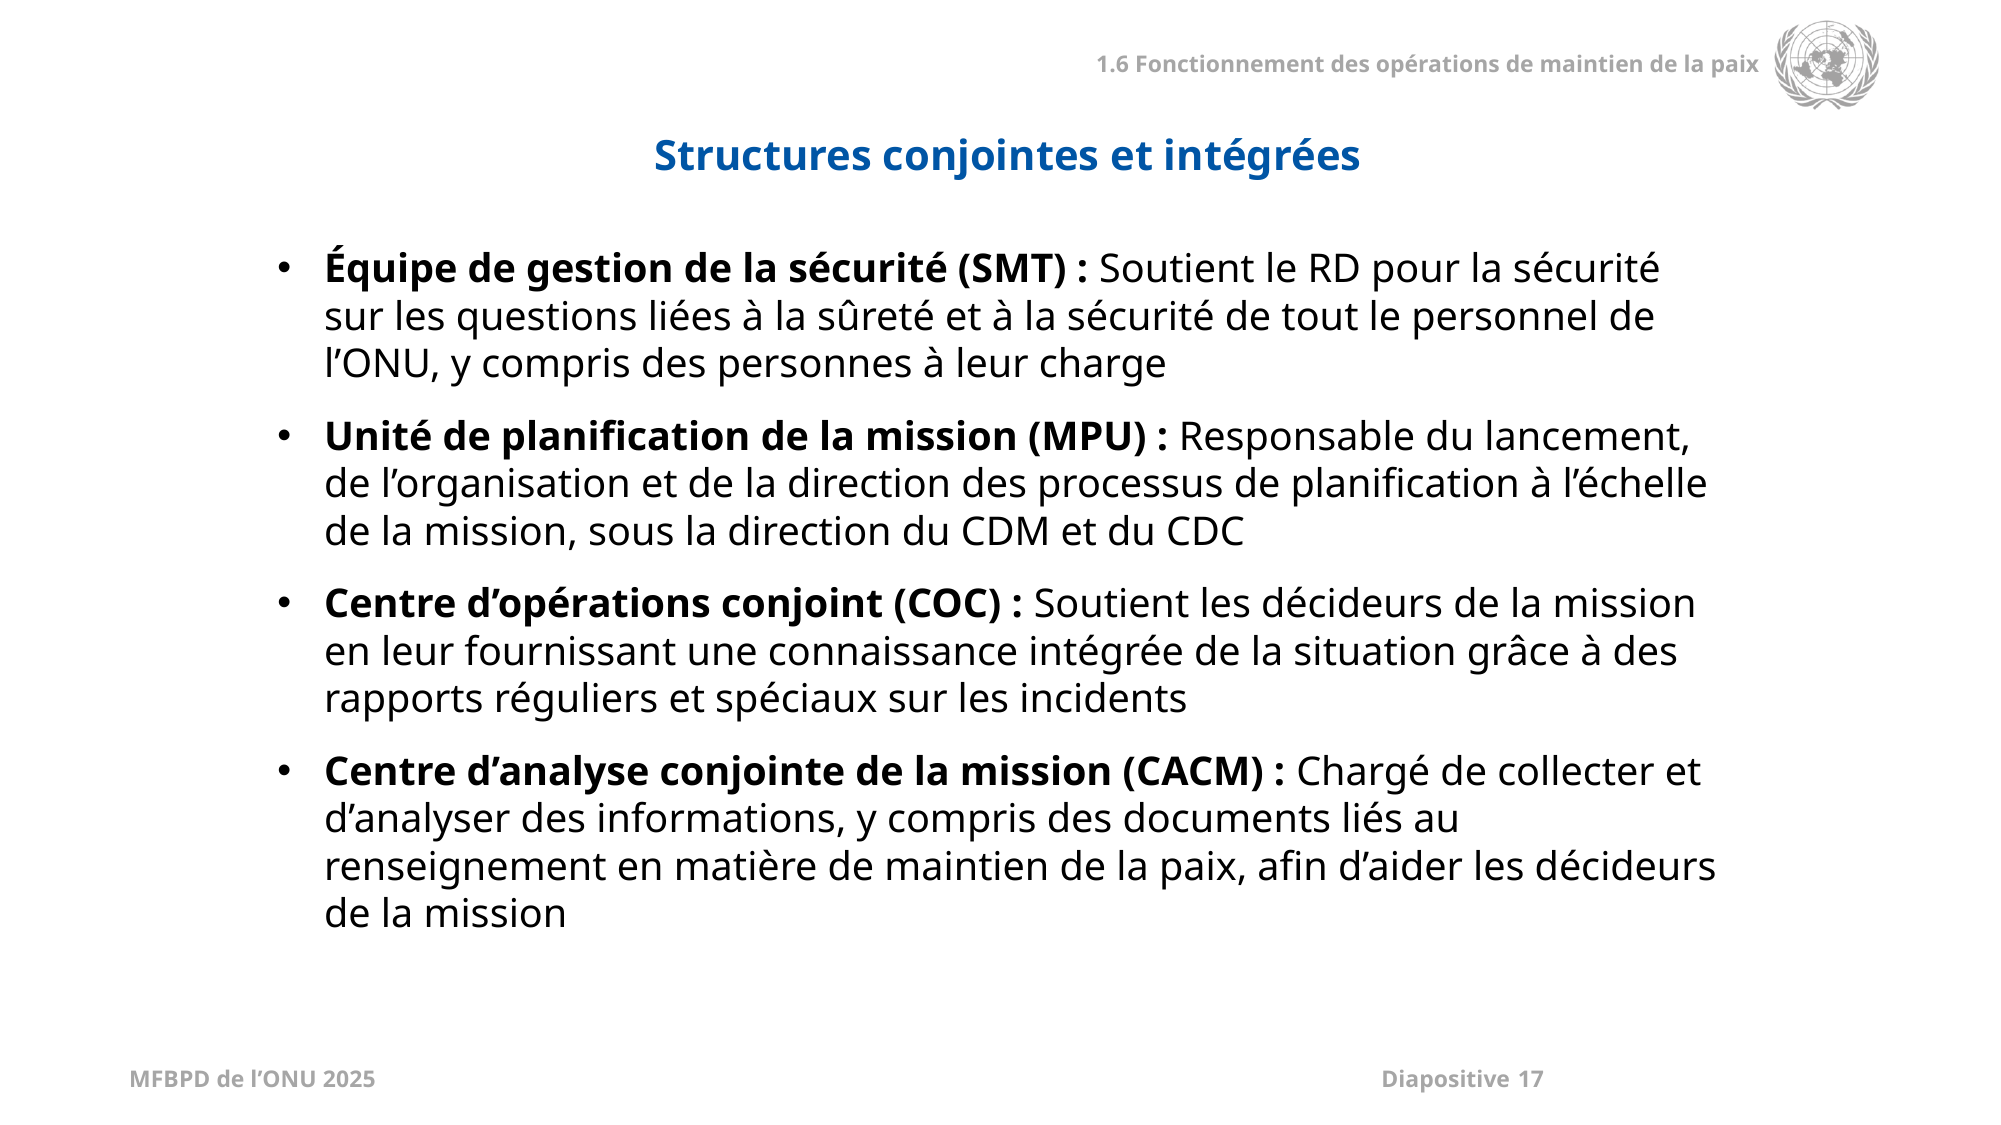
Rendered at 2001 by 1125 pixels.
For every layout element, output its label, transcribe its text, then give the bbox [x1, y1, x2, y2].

text_box Structures conjointes et intégrées [218, 121, 1797, 187]
text_box Équipe de gestion de la sécurité (SMT) : Soutient le RD pour la sécurité sur les questions liées à la sûreté et à la sécurité de tout le personnel de l’ONU, y compris des personnes à leur charge Unité de planification de la mission (MPU) : Responsable du lancement, de l’organisation et de la direction des processus de planification à l’échelle de la mission, sous la direction du CDM et du CDC Centre d’opérations conjoint (COC) : Soutient les décideurs de la mission en leur fournissant une connaissance intégrée de la situation grâce à des rapports réguliers et spéciaux sur les incidents Centre d’analyse conjointe de la mission (CACM) : Chargé de collecter et d’analyser des informations, y compris des documents liés au renseignement en matière de maintien de la paix, afin d’aider les décideurs de la mission [262, 235, 1739, 944]
